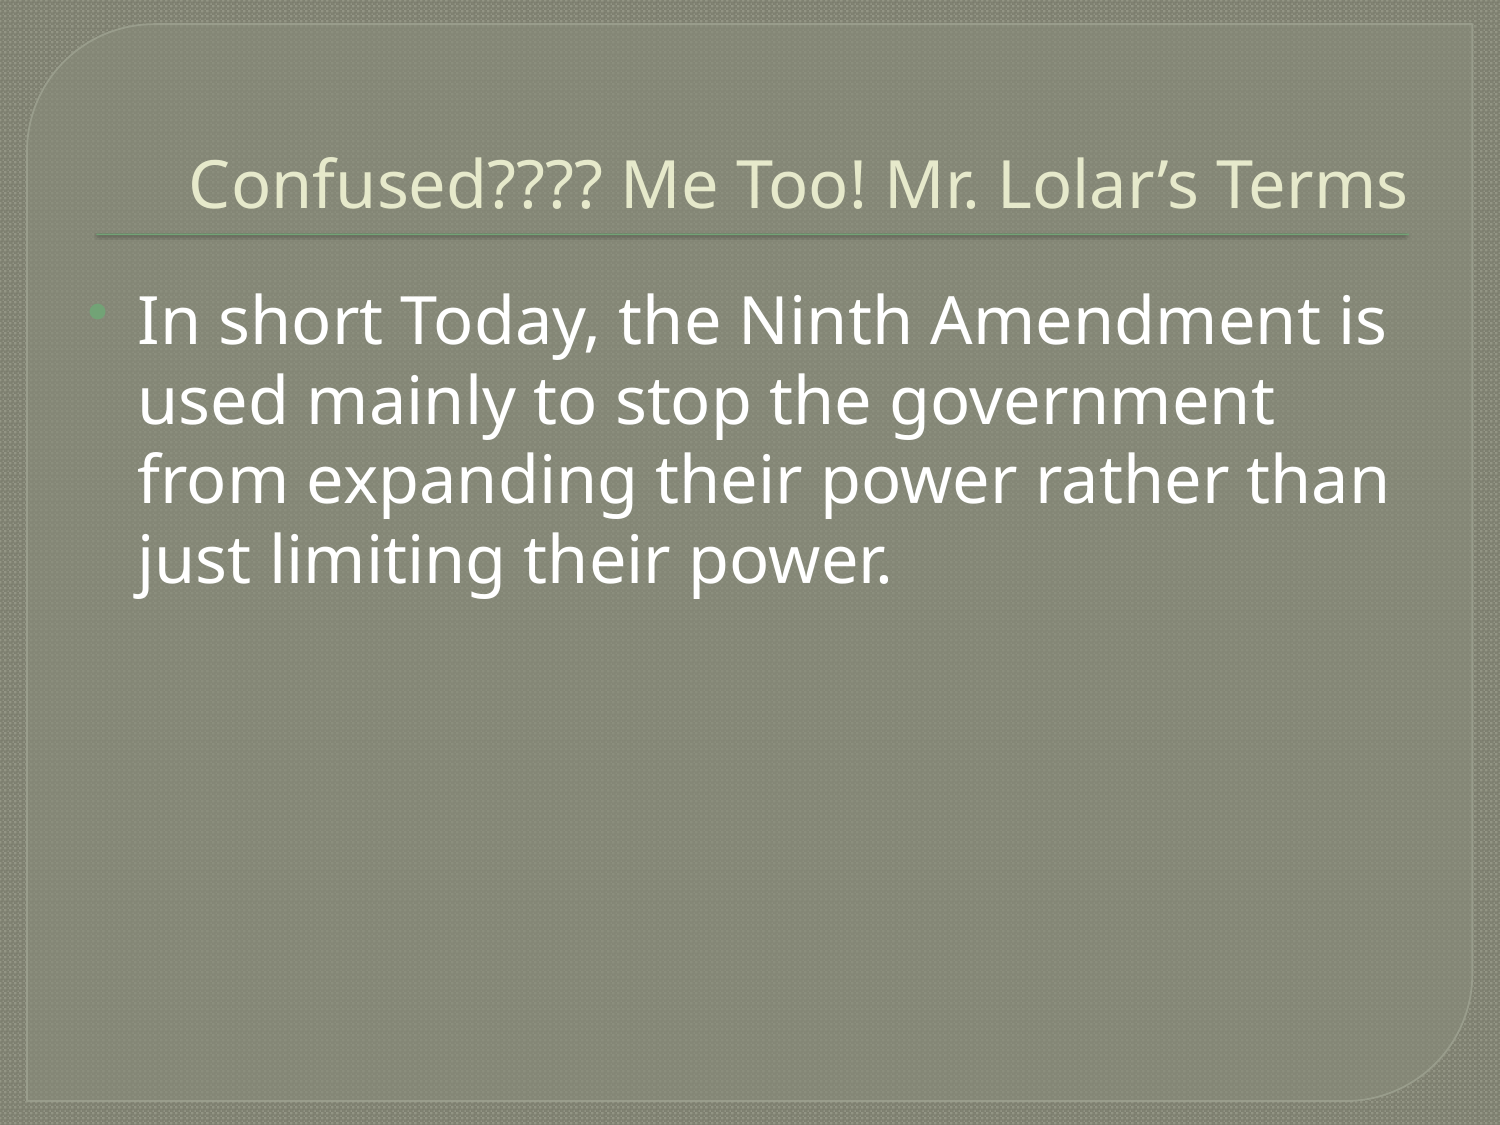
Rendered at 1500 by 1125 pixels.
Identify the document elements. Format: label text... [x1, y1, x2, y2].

list In short Today, the Ninth Amendment is used mainly to stop the government from expanding their power rather than just limiting their power. [75, 270, 1425, 1013]
title Confused???? Me Too! Mr. Lolar’s Terms [75, 41, 1425, 230]
